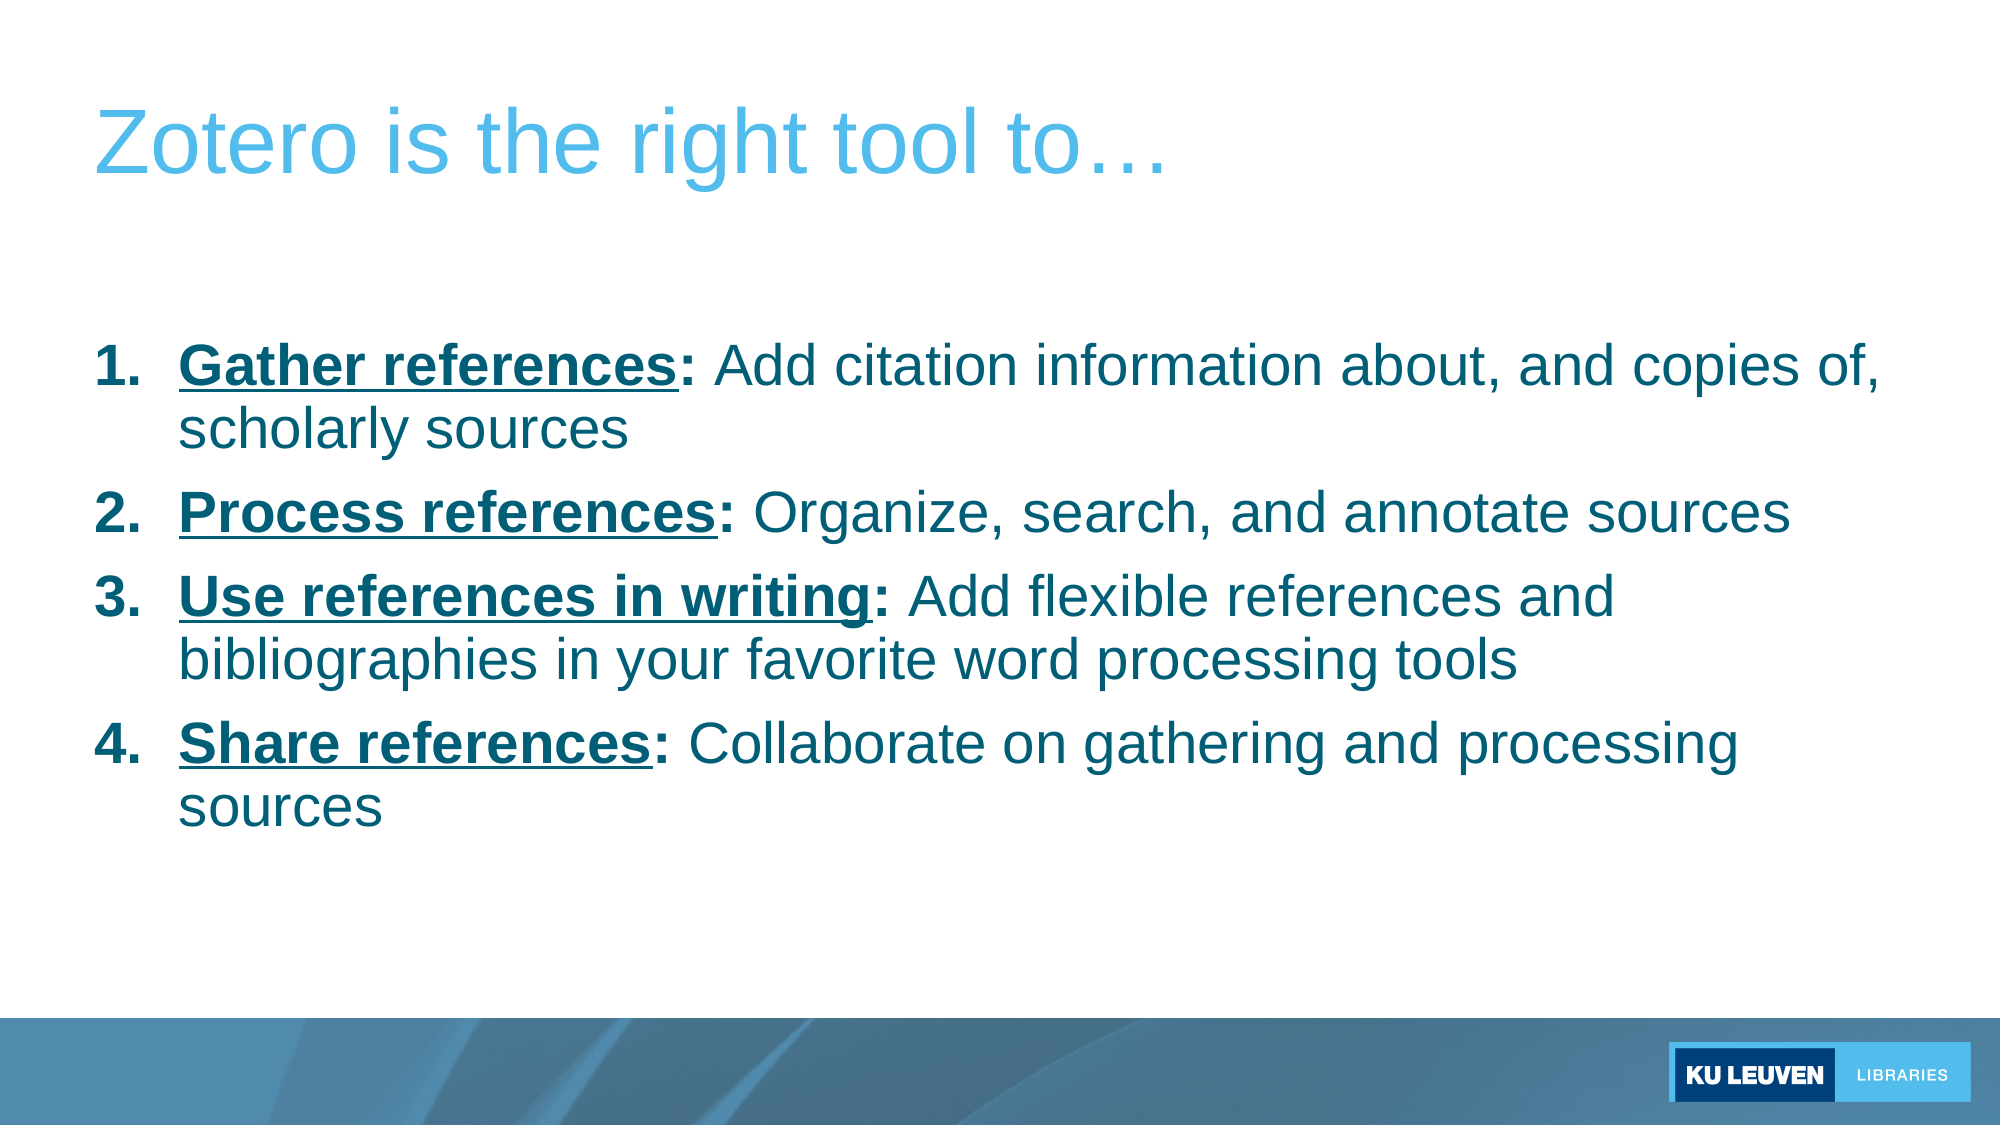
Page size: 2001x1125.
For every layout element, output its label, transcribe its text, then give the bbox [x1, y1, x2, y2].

list Gather references: Add citation information about, and copies of, scholarly sources Process references: Organize, search, and annotate sources Use references in writing: Add flexible references and bibliographies in your favorite word processing tools Share references: Collaborate on gathering and processing sources [94, 335, 1906, 982]
title Zotero is the right tool to… [94, 94, 1906, 312]
picture [0, 1018, 2000, 1125]
